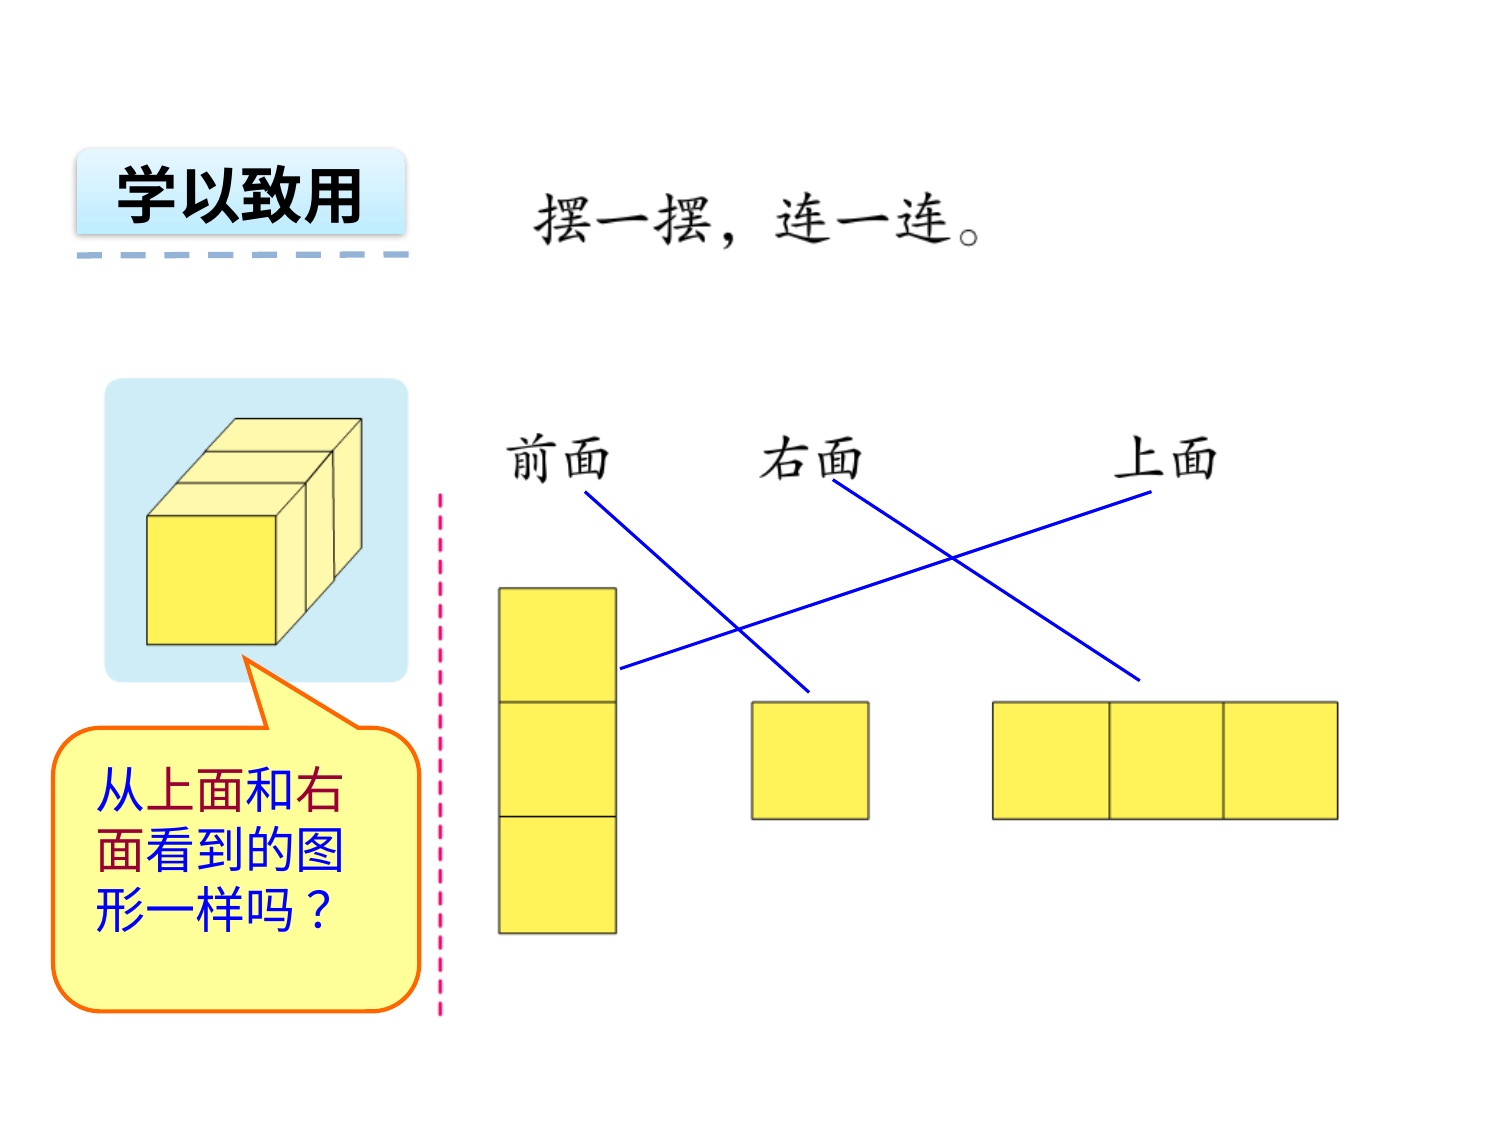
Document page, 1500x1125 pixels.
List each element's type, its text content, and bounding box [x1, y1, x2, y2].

picture [418, 432, 1353, 1029]
text_box 学以致用 [76, 148, 406, 235]
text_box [52, 727, 420, 1012]
picture [100, 361, 417, 689]
picture [525, 184, 1012, 268]
